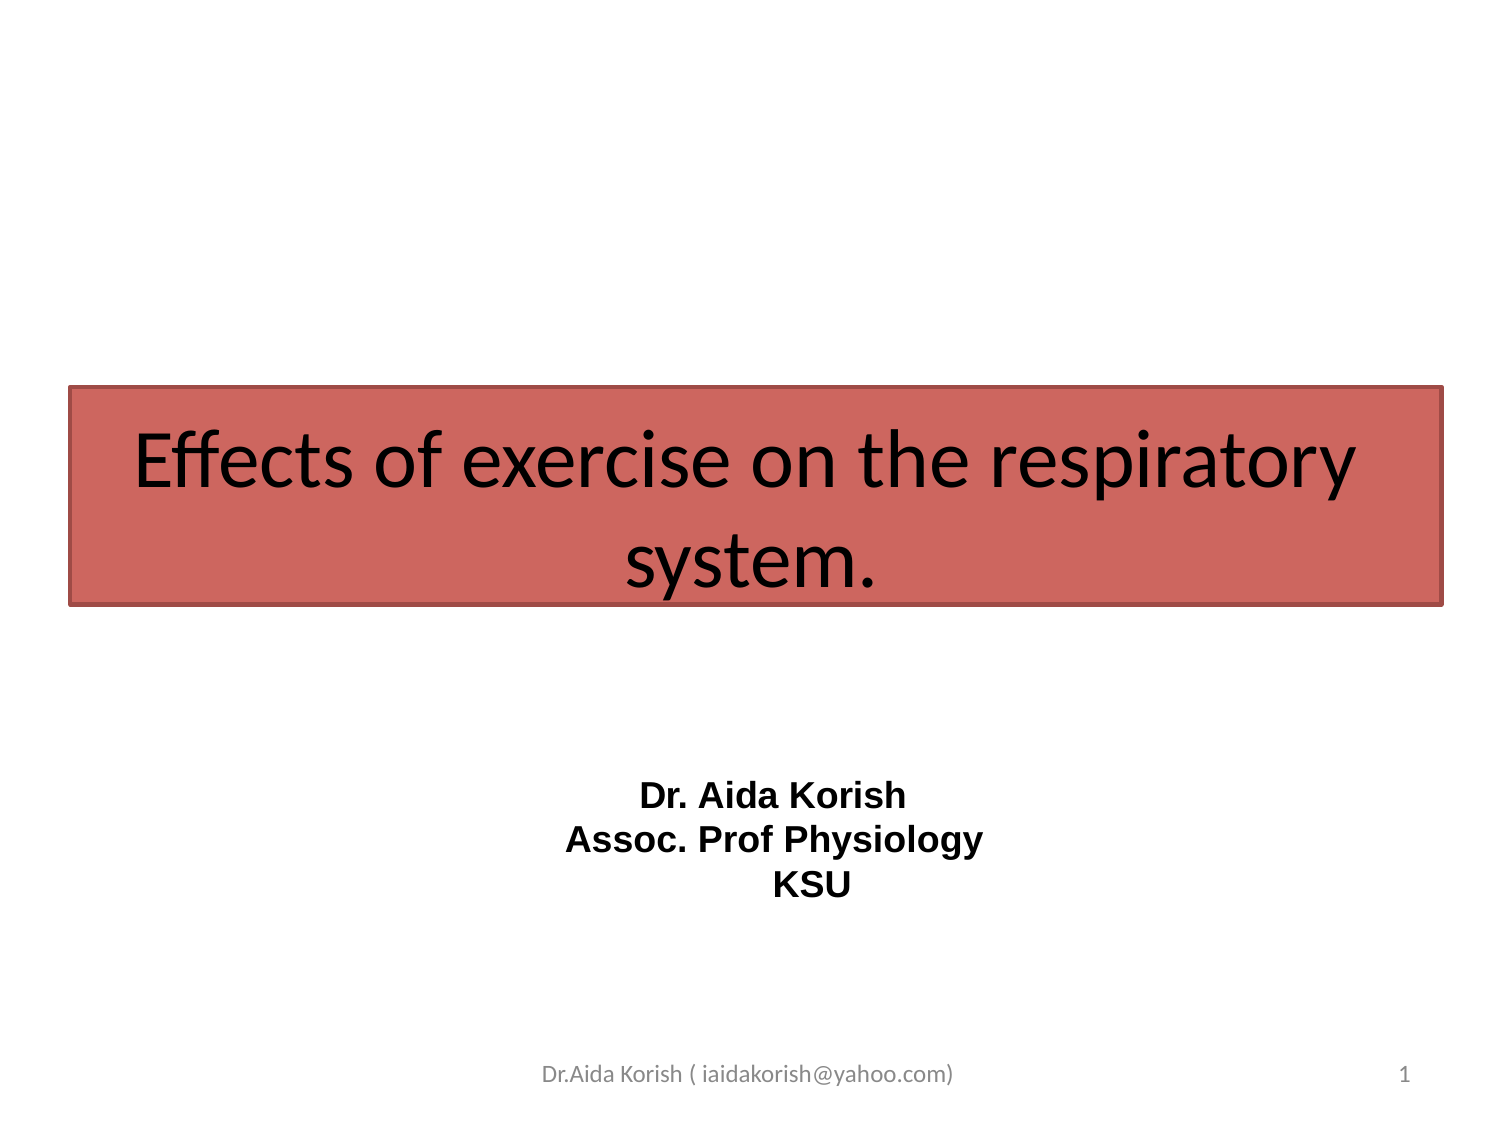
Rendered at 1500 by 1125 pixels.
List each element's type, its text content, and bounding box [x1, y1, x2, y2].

title Eﬀects of exercise on the respiratory system. [70, 386, 1442, 605]
footer Dr.Aida Korish ( iaidakorish@yahoo.com) [539, 1061, 962, 1125]
slide_number 1 [1381, 1061, 1416, 1125]
text_box Dr. Aida Korish Assoc. Prof Physiology KSU [562, 772, 986, 905]
